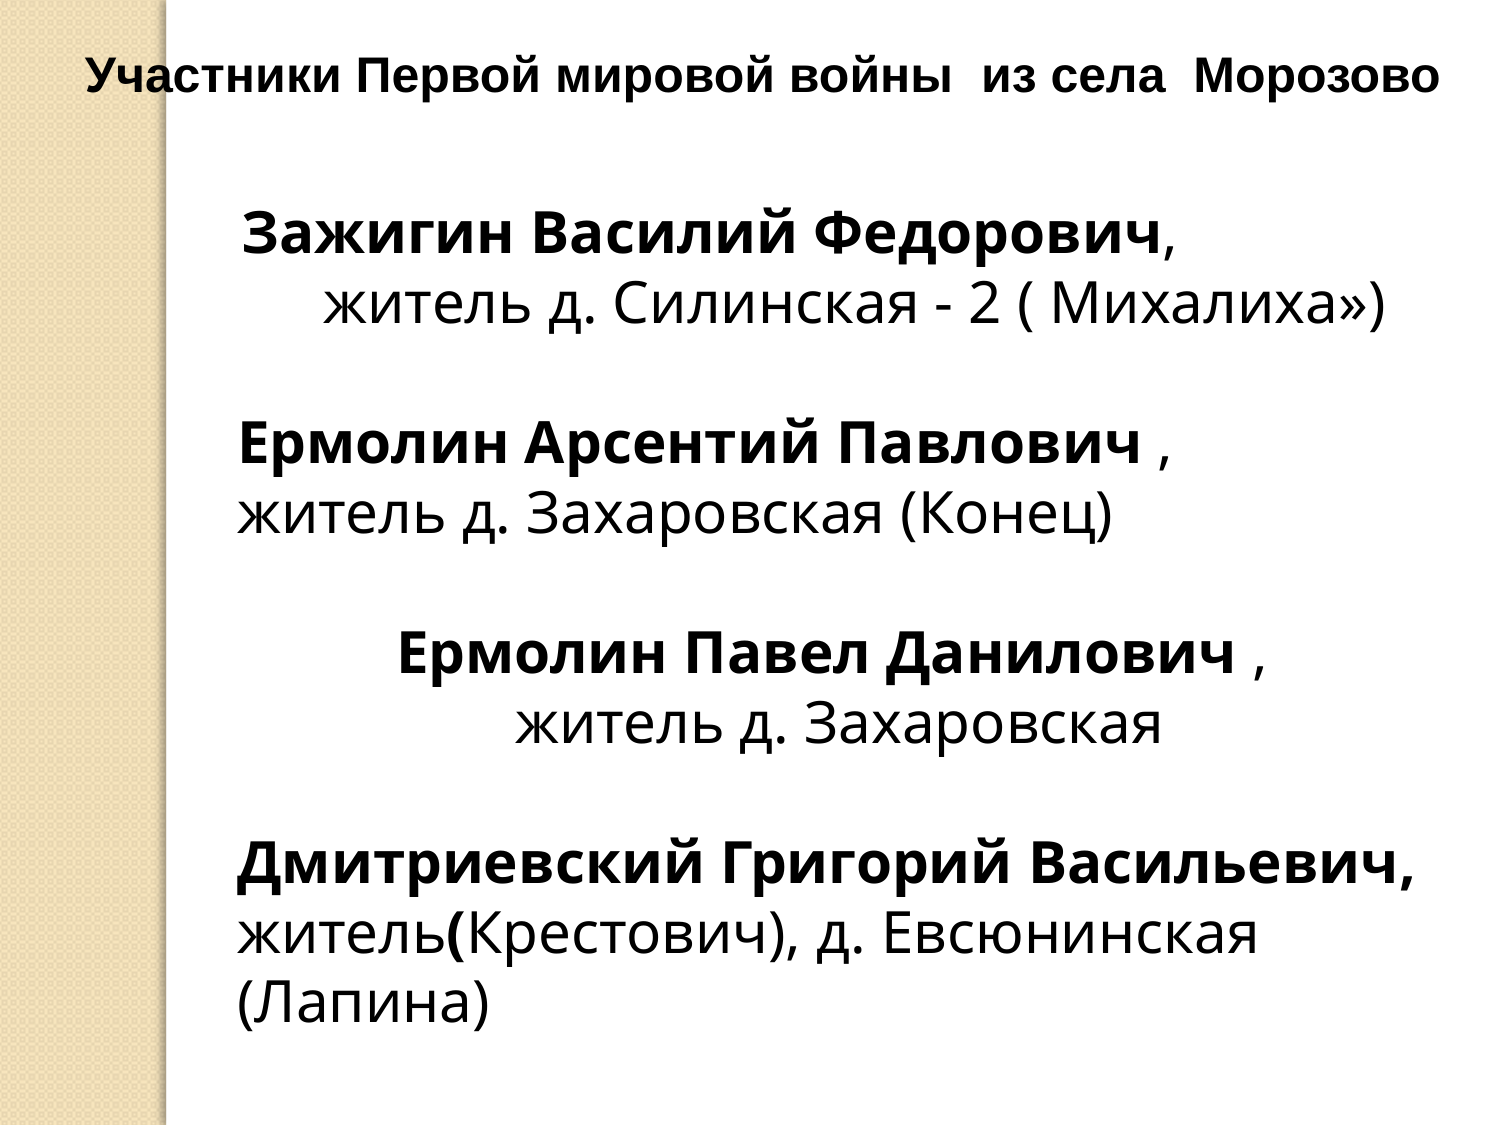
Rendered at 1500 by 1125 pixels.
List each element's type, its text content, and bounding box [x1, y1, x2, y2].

text_box Участники Первой мировой войны из села Морозово [70, 35, 1465, 110]
text_box Зажигин Василий Федорович, житель д. Силинская - 2 ( Михалиха») Ермолин Арсентий Павлович , житель д. Захаровская (Конец) Ермолин Павел Данилович , житель д. Захаровская Дмитриевский Григорий Васильевич, житель(Крестович), д. Евсюнинская (Лапина) [222, 187, 1442, 1112]
